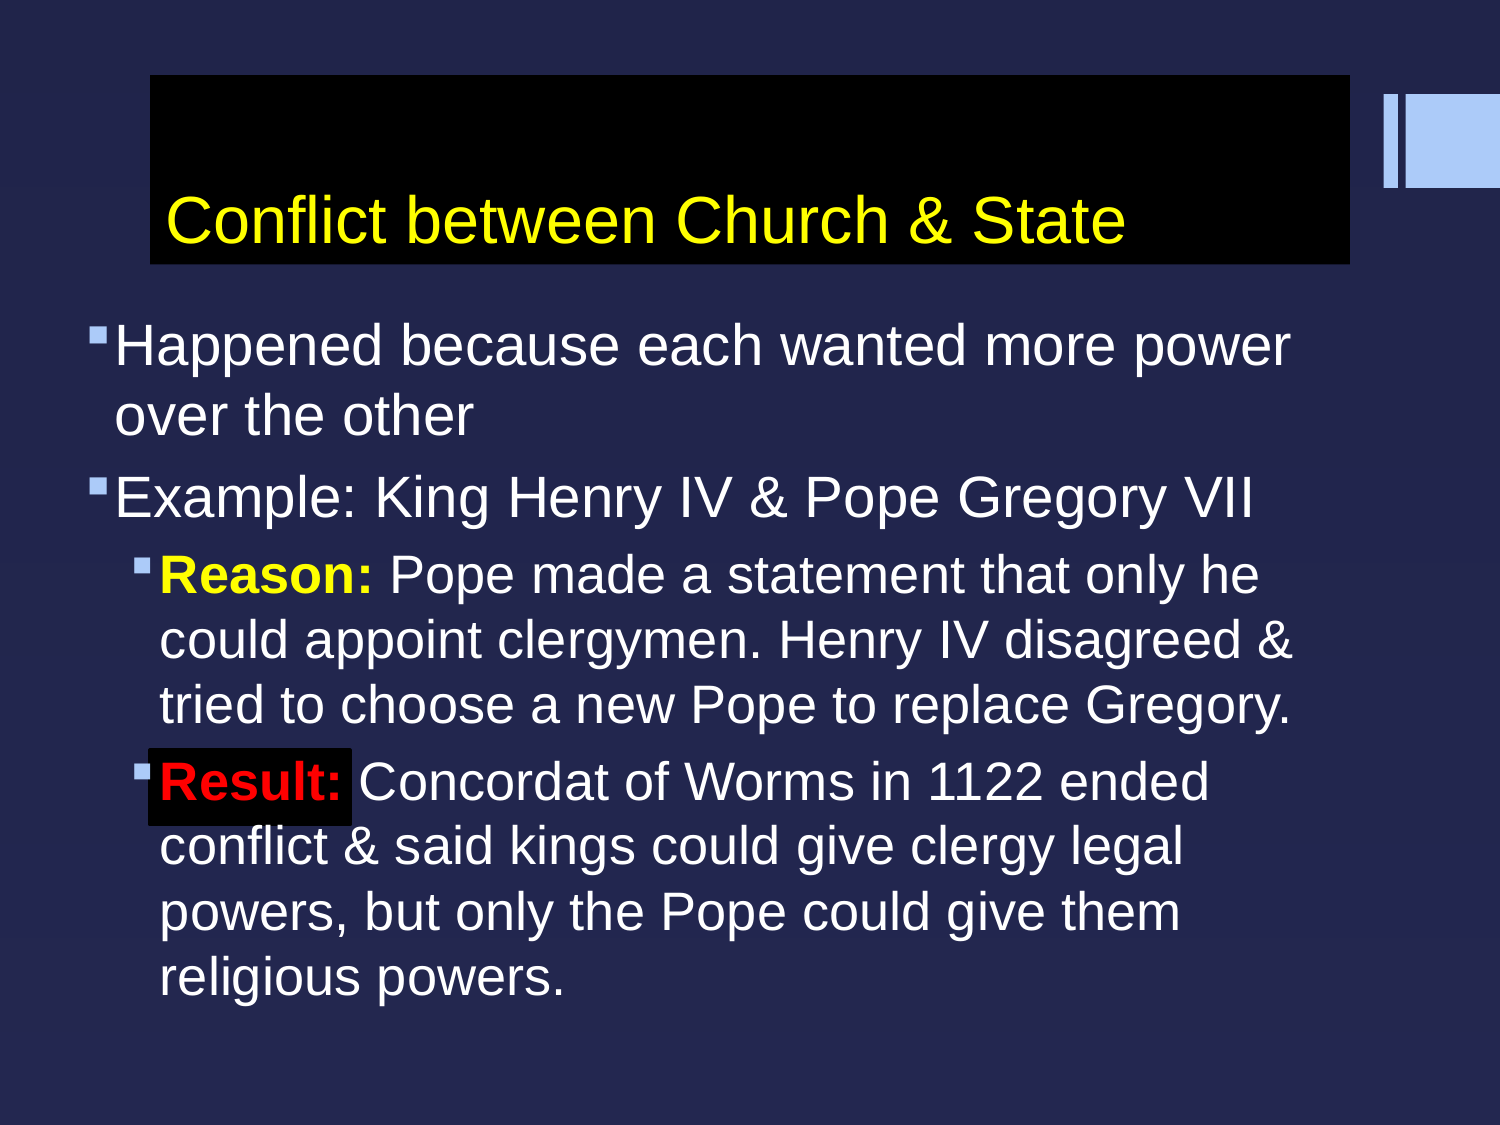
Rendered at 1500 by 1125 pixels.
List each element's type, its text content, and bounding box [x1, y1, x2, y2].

list Happened because each wanted more power over the other Example: King Henry IV & Pope Gregory VII Reason: Pope made a statement that only he could appoint clergymen. Henry IV disagreed & tried to choose a new Pope to replace Gregory. Result: Concordat of Worms in 1122 ended conflict & said kings could give clergy legal powers, but only the Pope could give them religious powers. [62, 299, 1388, 1063]
title Conflict between Church & State [150, 75, 1350, 265]
